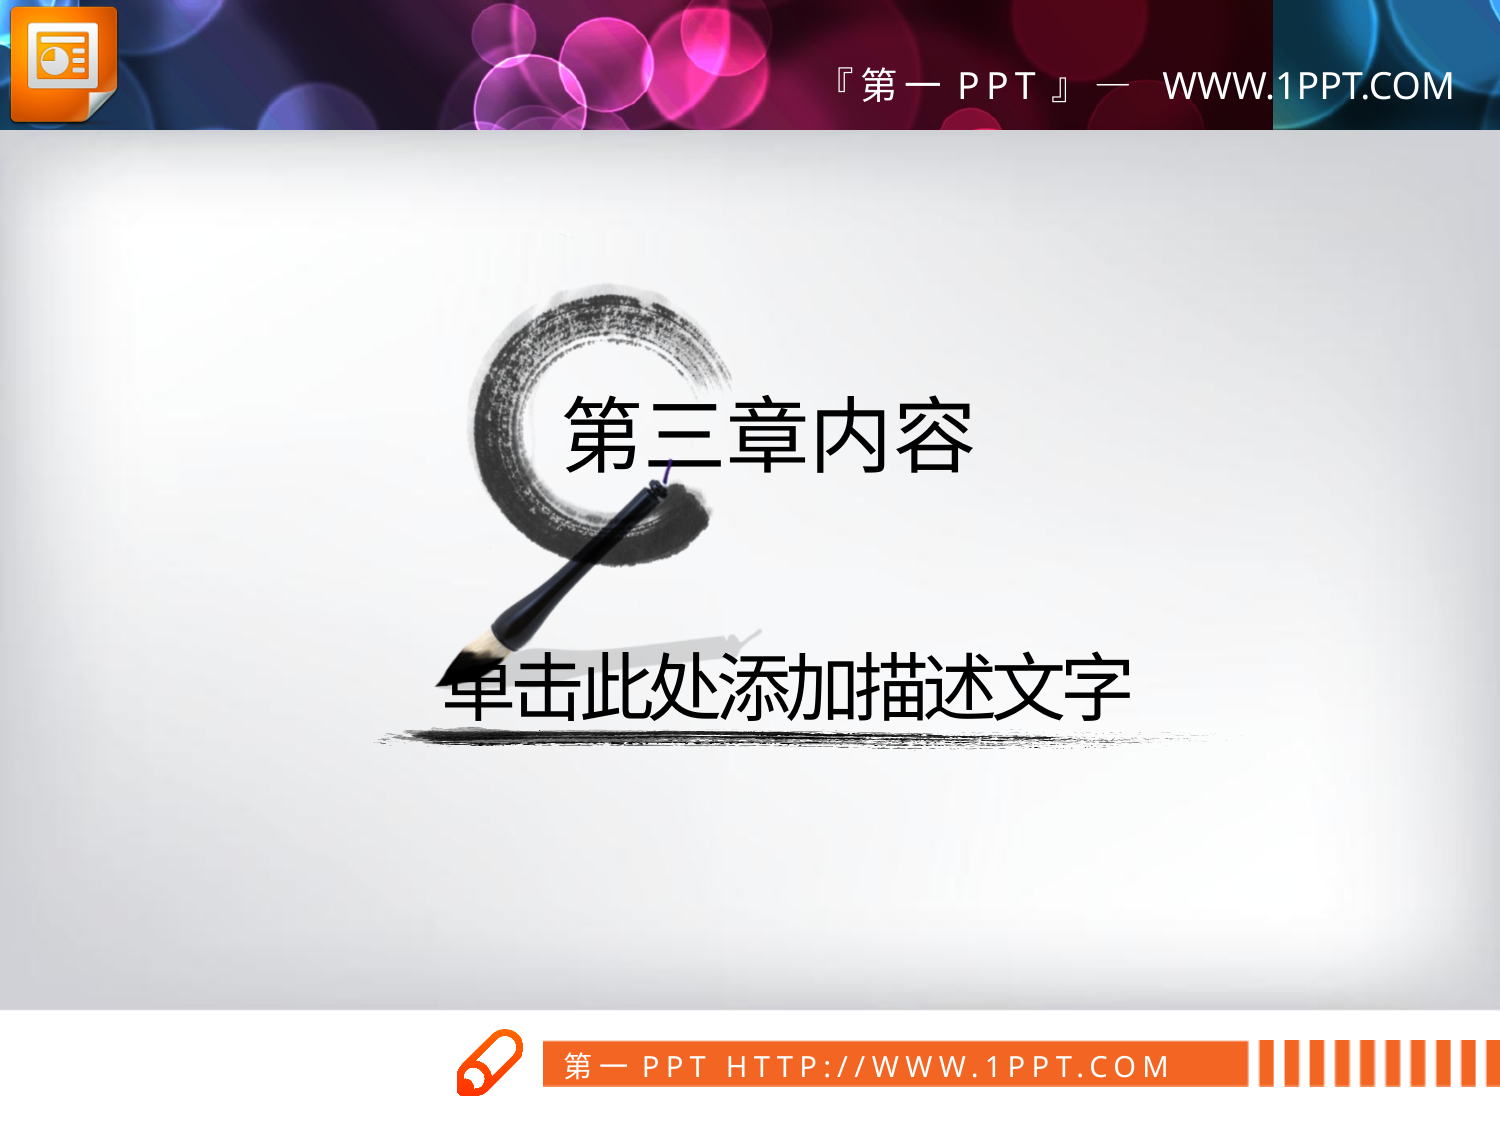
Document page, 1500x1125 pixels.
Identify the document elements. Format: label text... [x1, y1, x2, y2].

text_box 第三章内容 [769, 375, 1051, 491]
picture [0, 0, 1500, 1012]
text_box 单击此处添加描述文字 [378, 633, 1199, 723]
picture [543, 1040, 1500, 1087]
